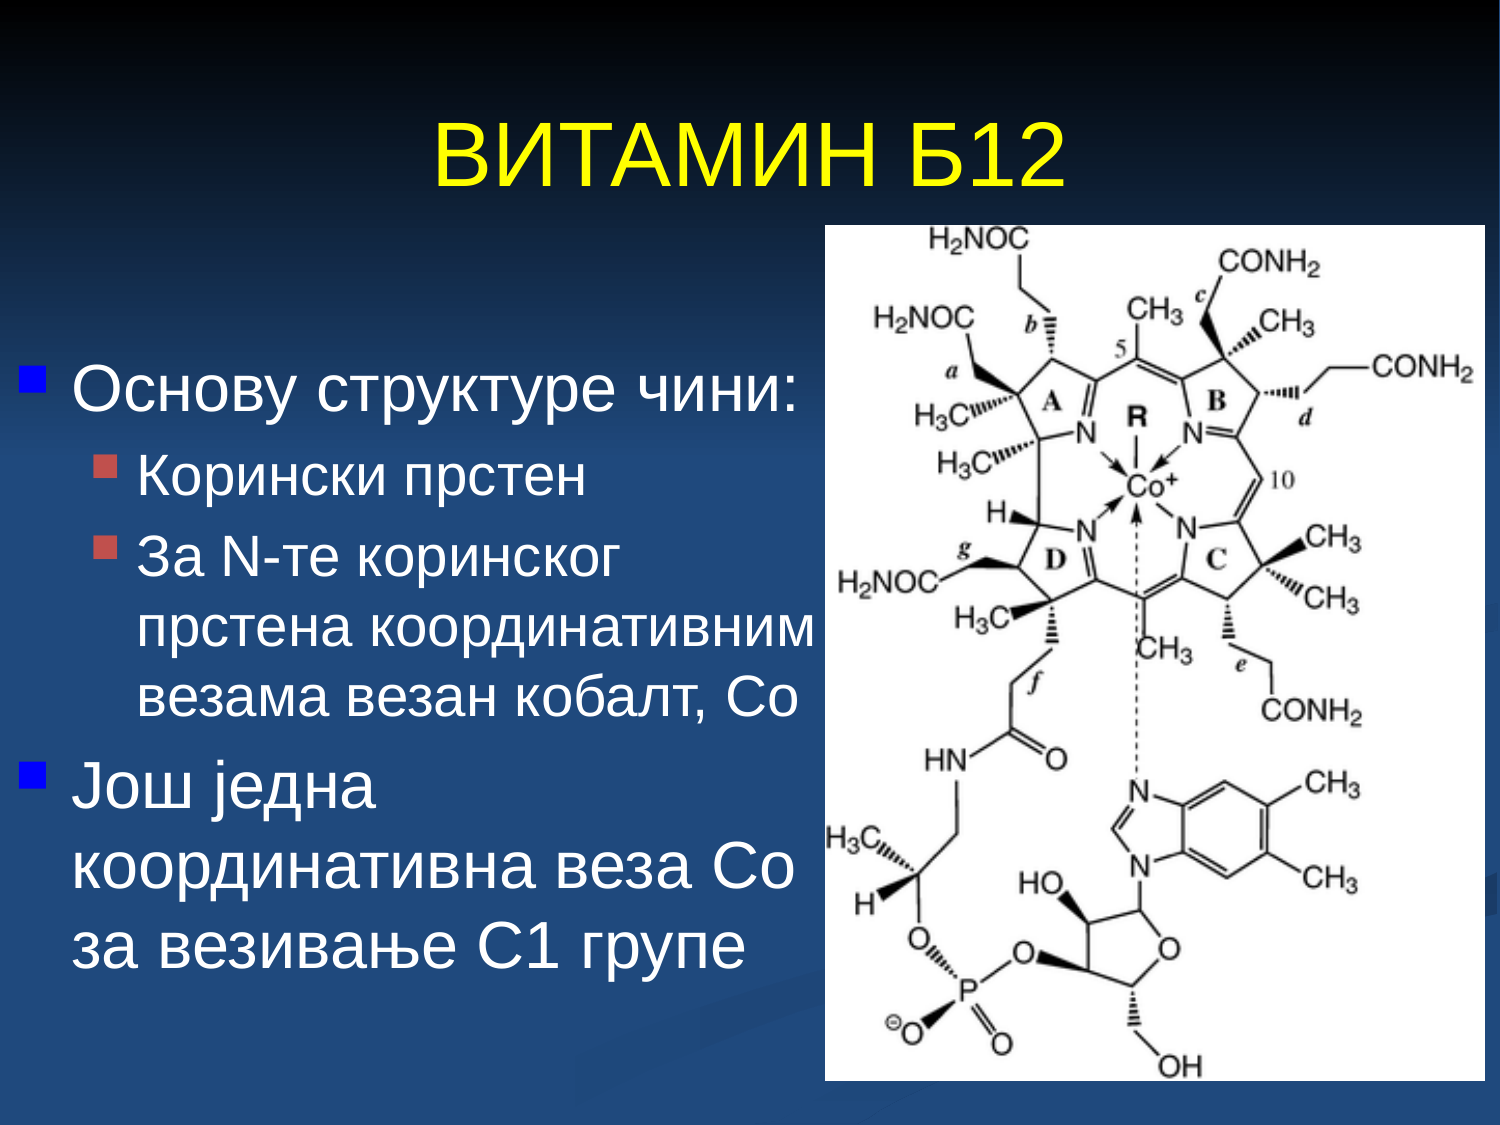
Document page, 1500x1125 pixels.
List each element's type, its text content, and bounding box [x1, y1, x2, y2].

picture [824, 224, 1486, 1082]
list Основу структуре чини: Корински прстен За N-те коринског прстена координативним везама везан кобалт, Cо Још једна координативна веза Cо за везивање С1 групе [0, 337, 838, 1100]
text_box ВИТАМИН Б12 [0, 87, 1500, 213]
